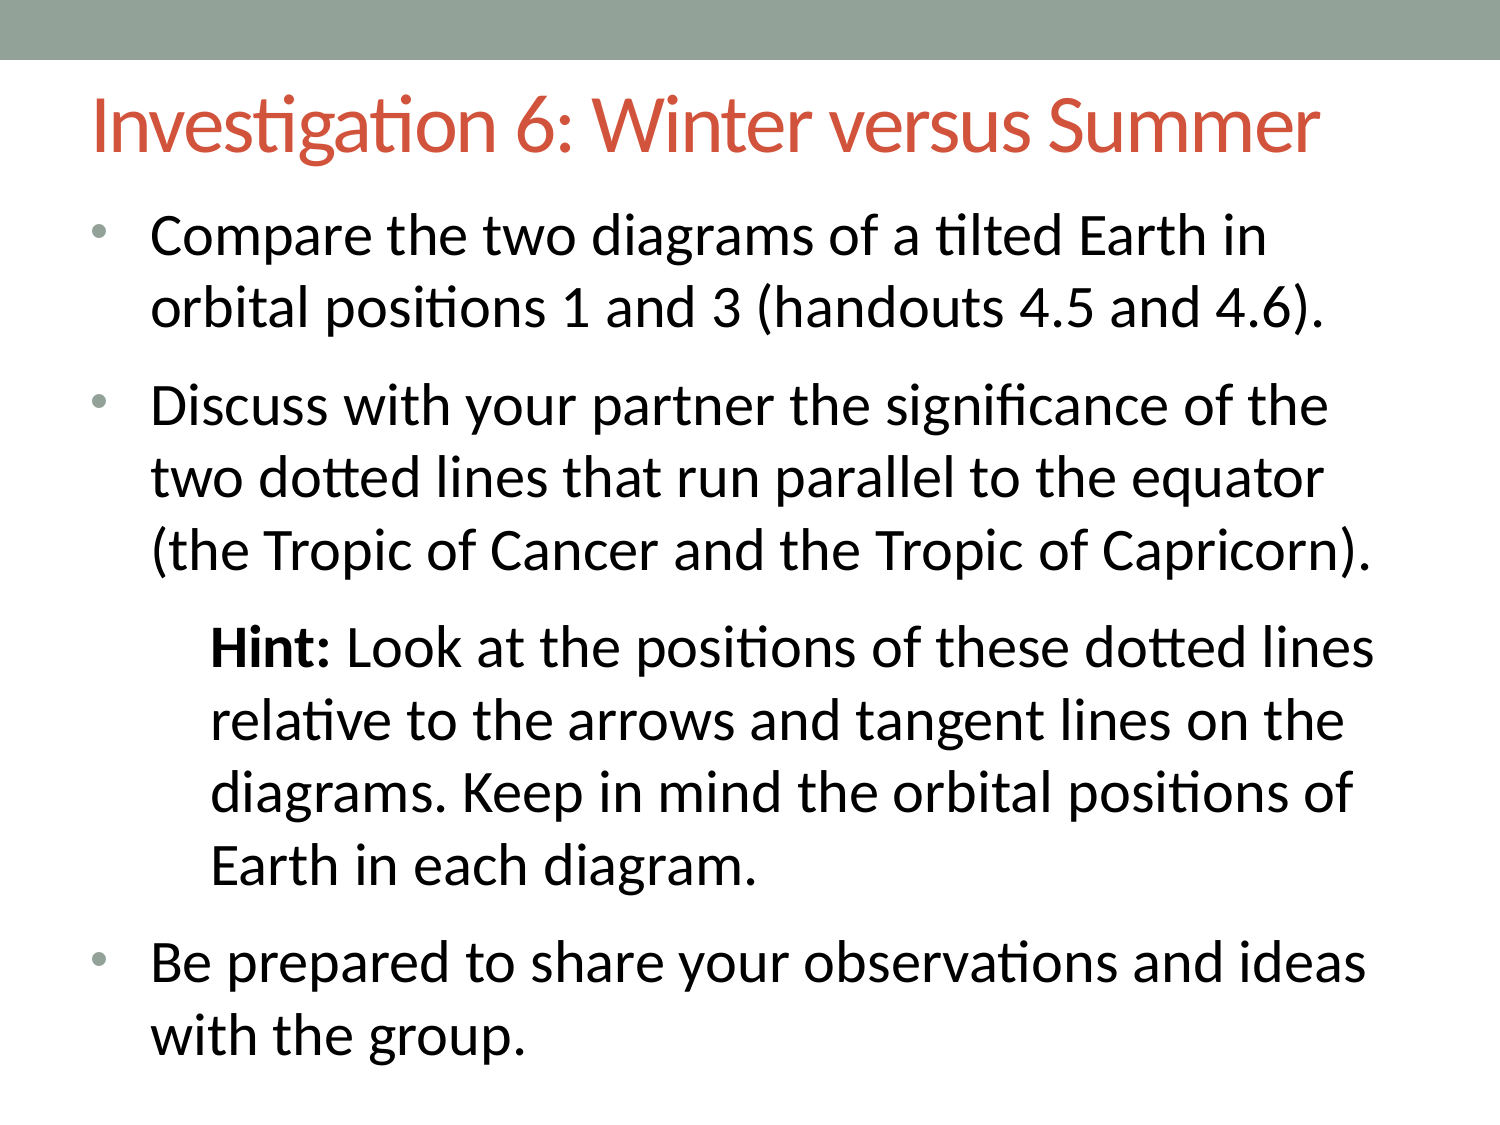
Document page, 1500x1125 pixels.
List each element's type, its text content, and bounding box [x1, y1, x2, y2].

title Investigation 6: Winter versus Summer [75, 62, 1488, 175]
list Compare the two diagrams of a tilted Earth in orbital positions 1 and 3 (handouts 4.5 and 4.6). Discuss with your partner the significance of the two dotted lines that run parallel to the equator (the Tropic of Cancer and the Tropic of Capricorn). Hint: Look at the positions of these dotted lines relative to the arrows and tangent lines on the diagrams. Keep in mind the orbital positions of Earth in each diagram. Be prepared to share your observations and ideas with the group. [75, 187, 1475, 1100]
